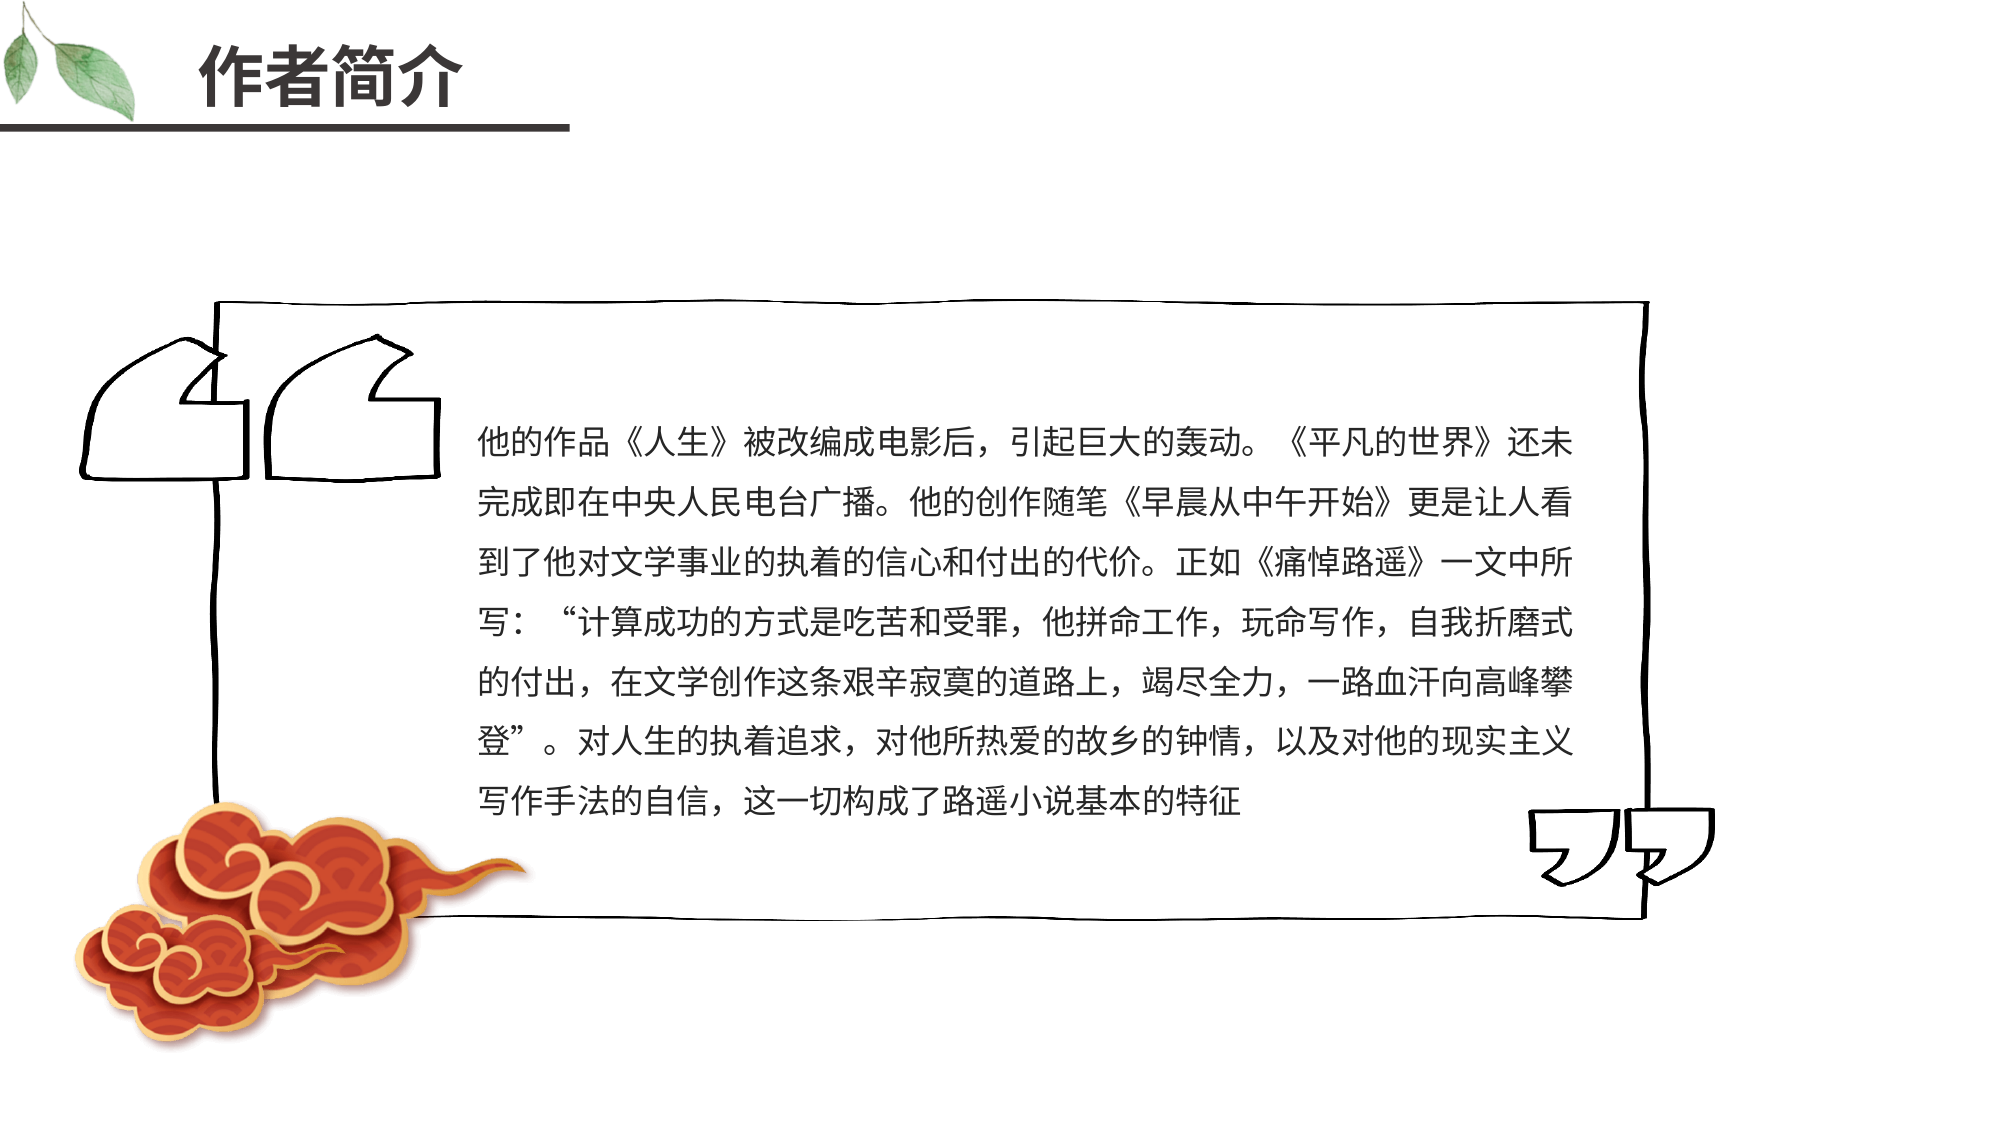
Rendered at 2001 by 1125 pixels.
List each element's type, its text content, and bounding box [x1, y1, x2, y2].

text_box 作者简介 [182, 27, 480, 123]
text_box [0, 123, 571, 133]
picture [21, 299, 1715, 1125]
picture [0, 0, 140, 123]
